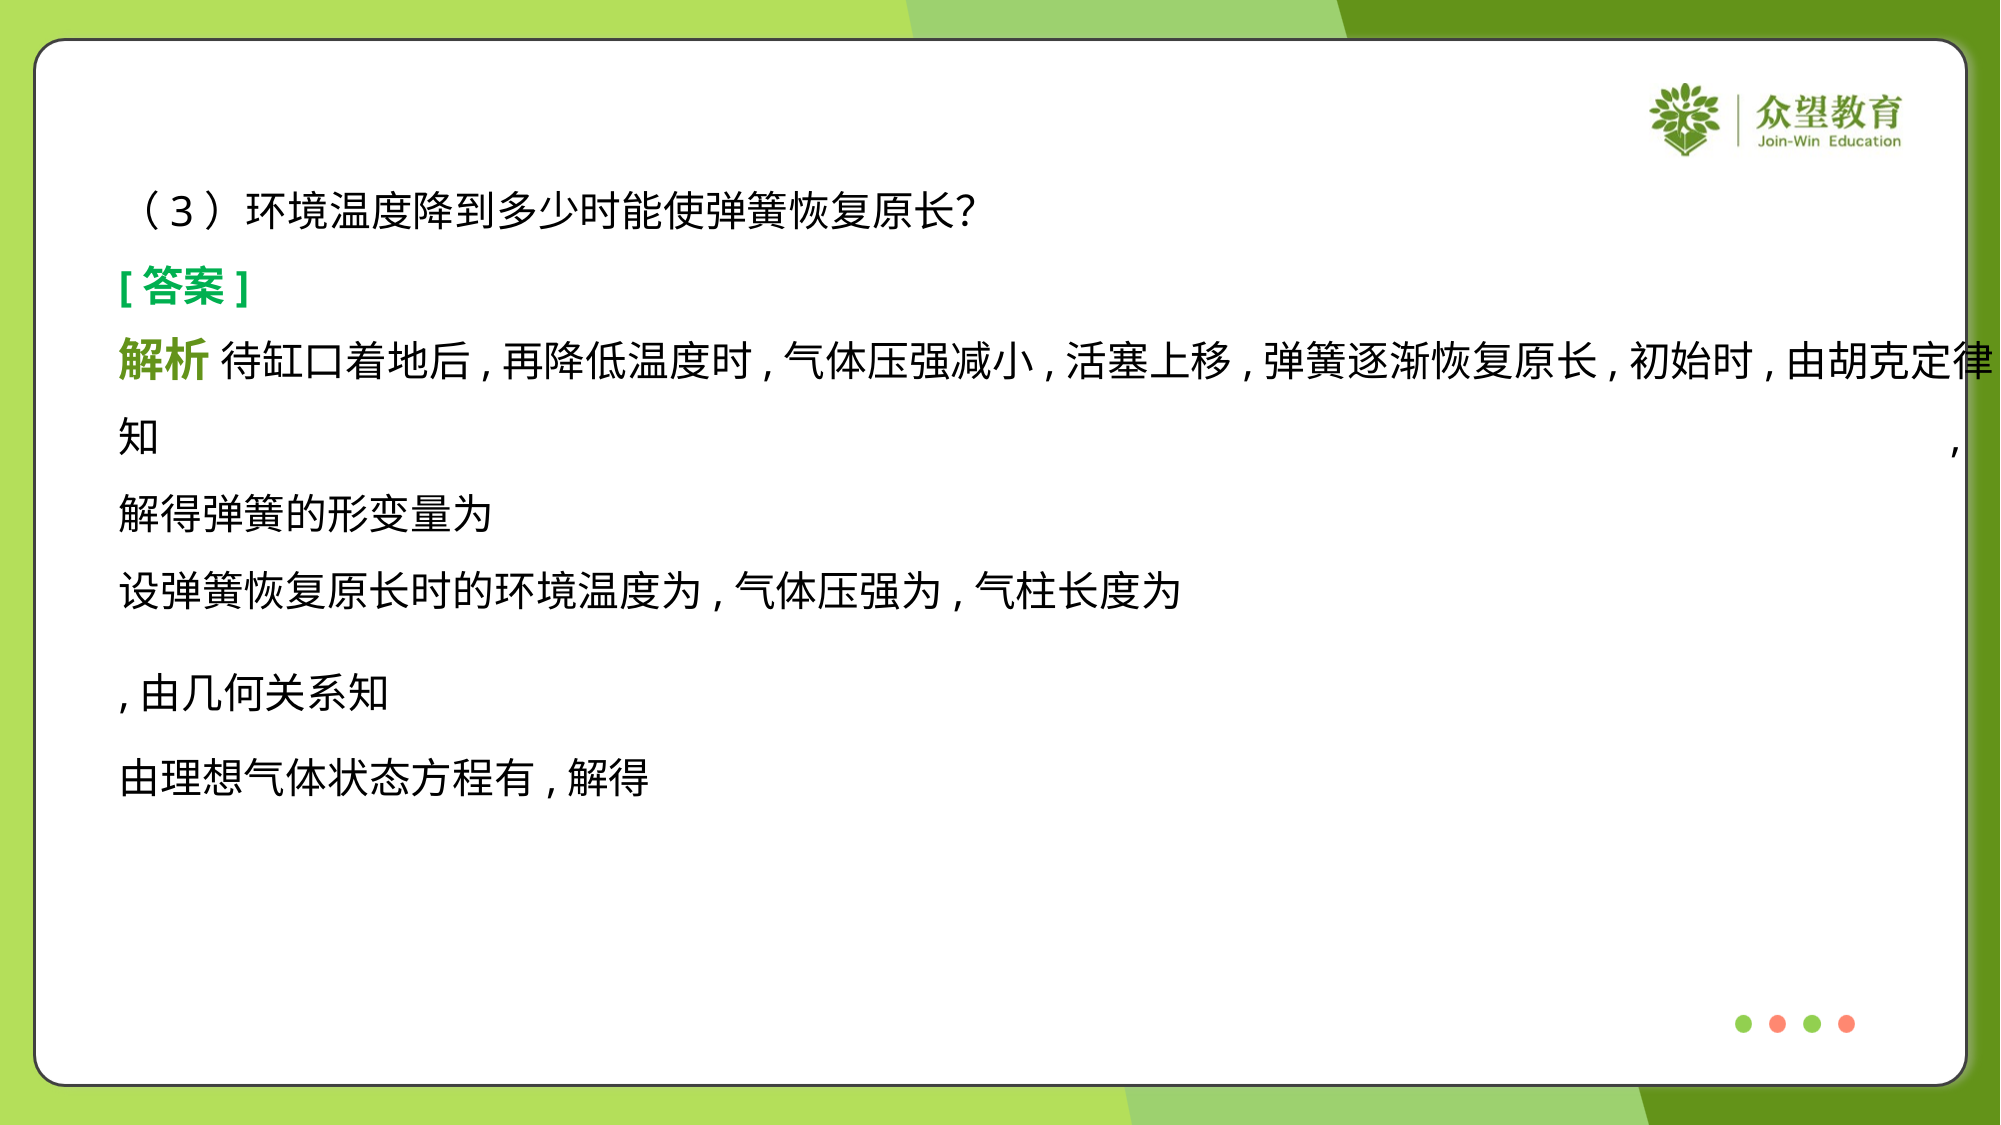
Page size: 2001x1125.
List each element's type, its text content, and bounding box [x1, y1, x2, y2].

picture [0, 0, 2000, 1125]
text_box （3）环境温度降到多少时能使弹簧恢复原长？ [118, 159, 1883, 227]
